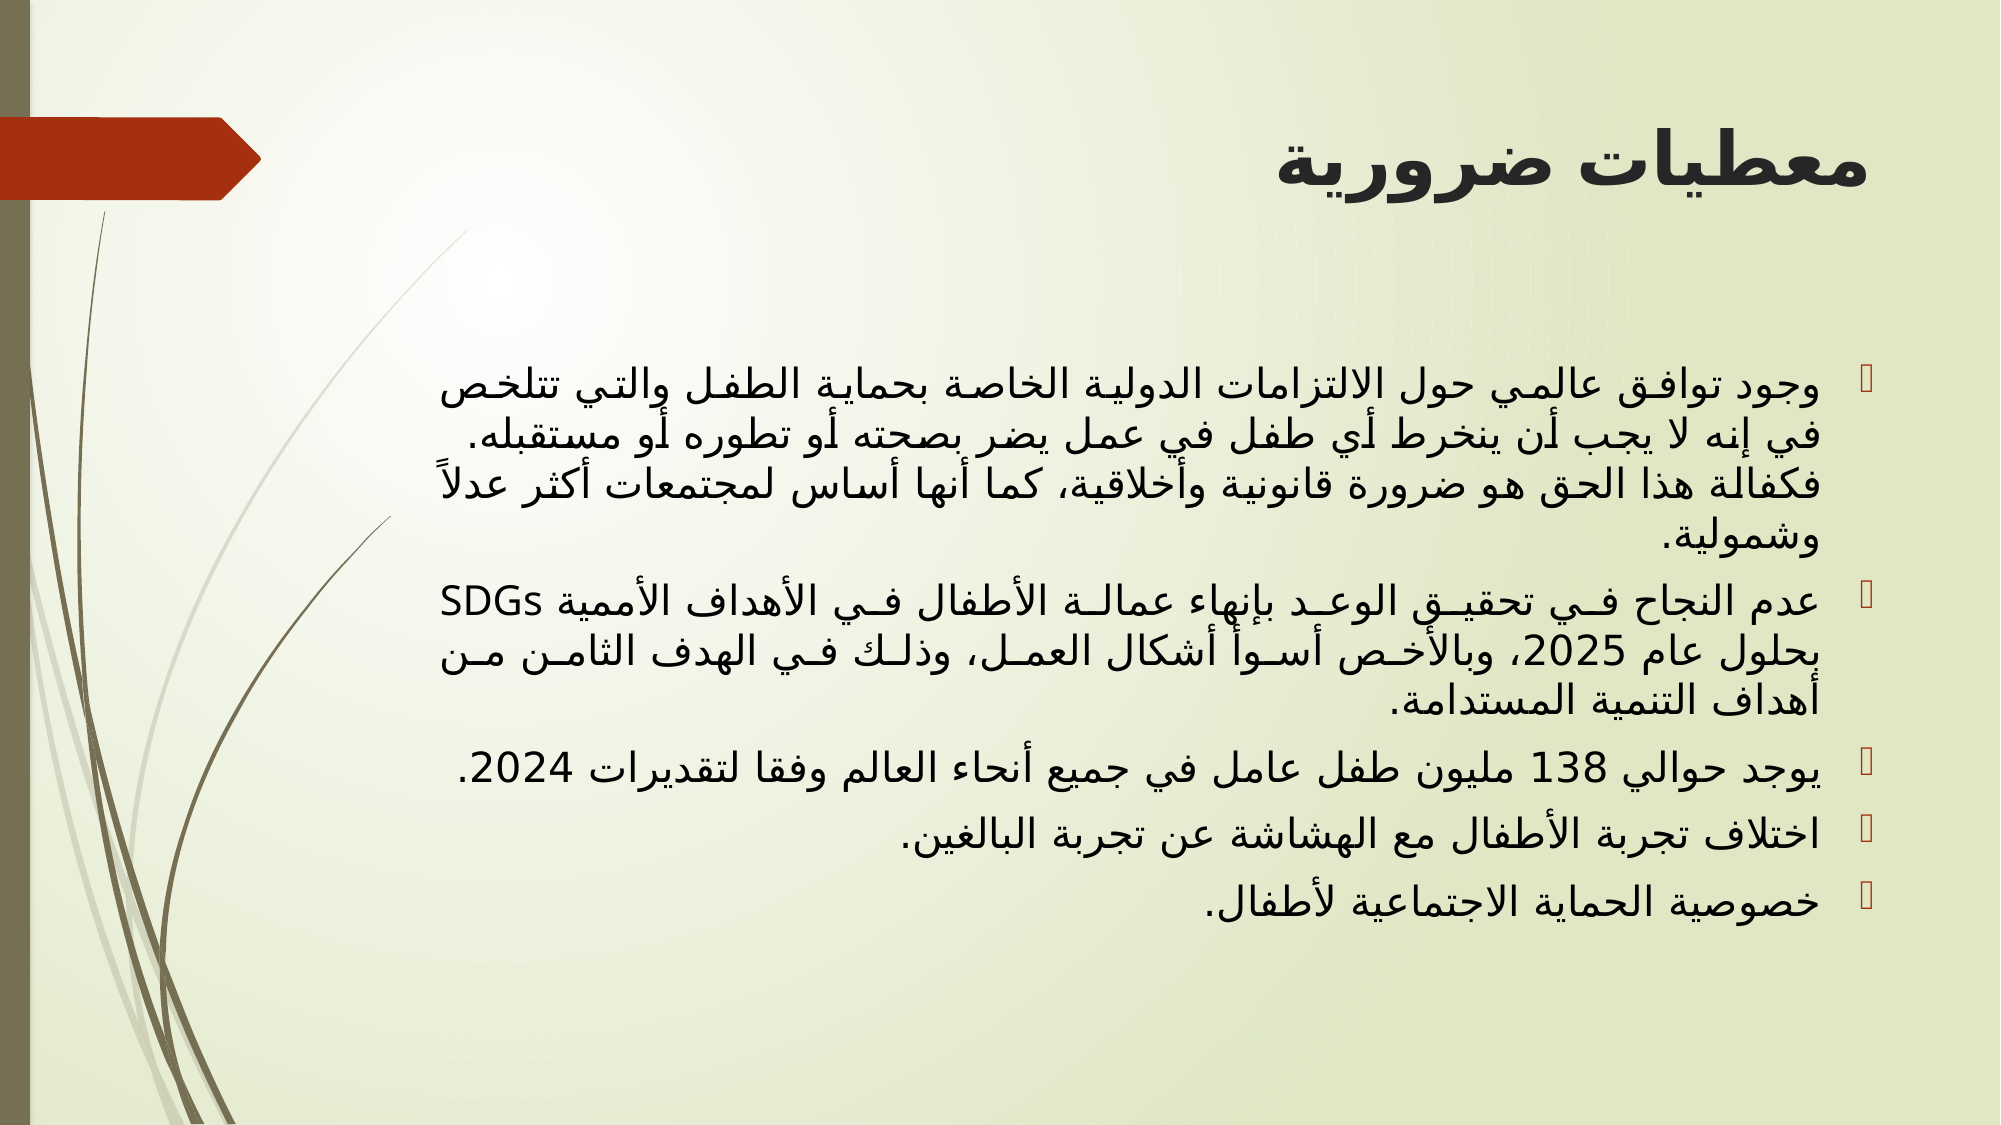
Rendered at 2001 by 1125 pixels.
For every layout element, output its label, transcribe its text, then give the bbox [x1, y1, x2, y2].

list وجود توافق عالمي حول الالتزامات الدولية الخاصة بحماية الطفل والتي تتلخص في إنه لا يجب أن ينخرط أي طفل في عمل يضر بصحته أو تطوره أو مستقبله. فكفالة هذا الحق هو ضرورة قانونية وأخلاقية، كما أنها أساس لمجتمعات أكثر عدلاً وشمولية. عدم النجاح في تحقيق الوعد بإنهاء عمالة الأطفال في الأهداف الأممية SDGs بحلول عام 2025، وبالأخص أسوأ أشكال العمل، وذلك في الهدف الثامن من أهداف التنمية المستدامة. يوجد حوالي 138 مليون طفل عامل في جميع أنحاء العالم وفقا لتقديرات 2024. اختلاف تجربة الأطفال مع الهشاشة عن تجربة البالغين. خصوصية الحماية الاجتماعية لأطفال. [424, 350, 1888, 970]
title معطيات ضرورية [425, 102, 1888, 313]
